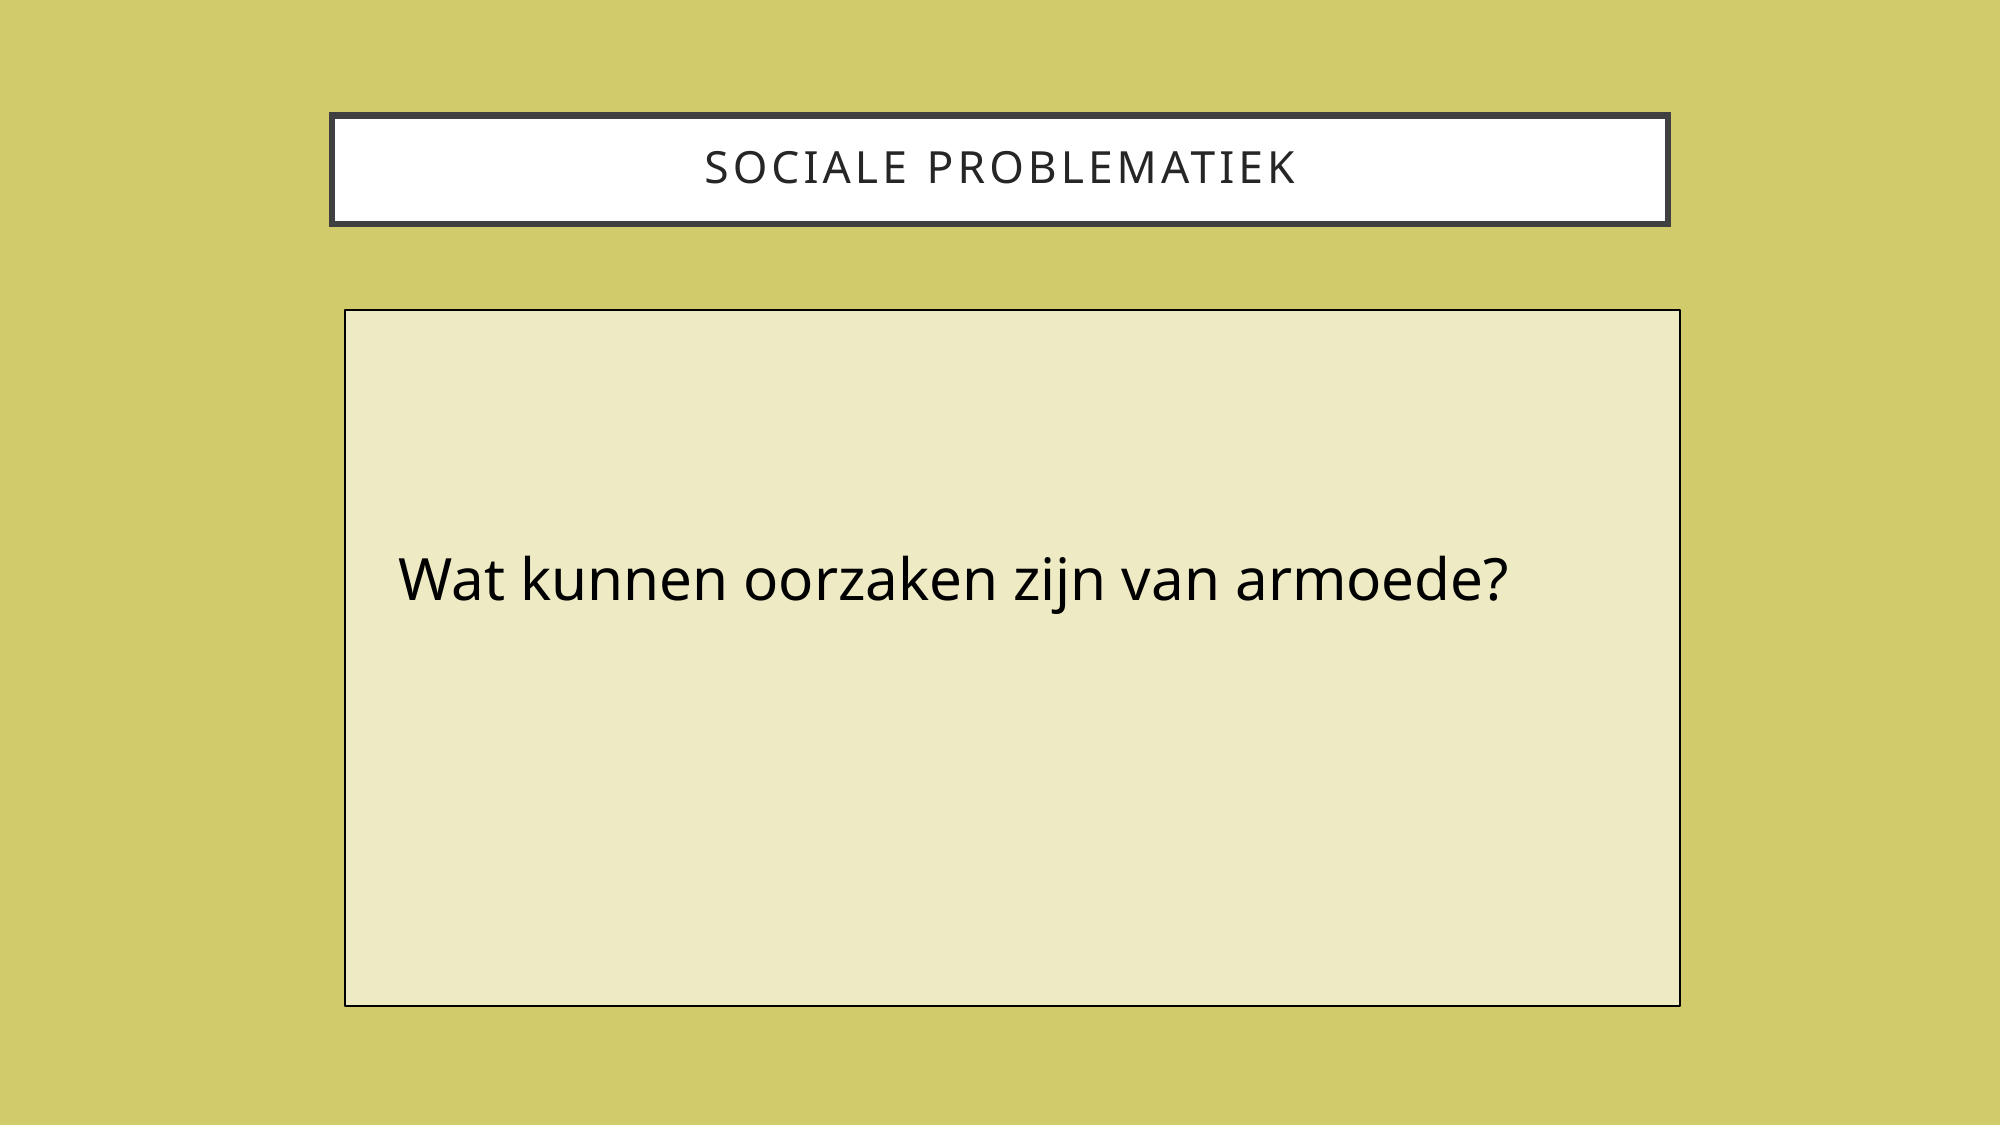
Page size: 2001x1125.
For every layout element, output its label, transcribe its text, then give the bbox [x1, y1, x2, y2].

text_box Wat kunnen oorzaken zijn van armoede? [383, 534, 1617, 620]
title Sociale problematiek [329, 112, 1671, 227]
text_box [344, 309, 1681, 1007]
